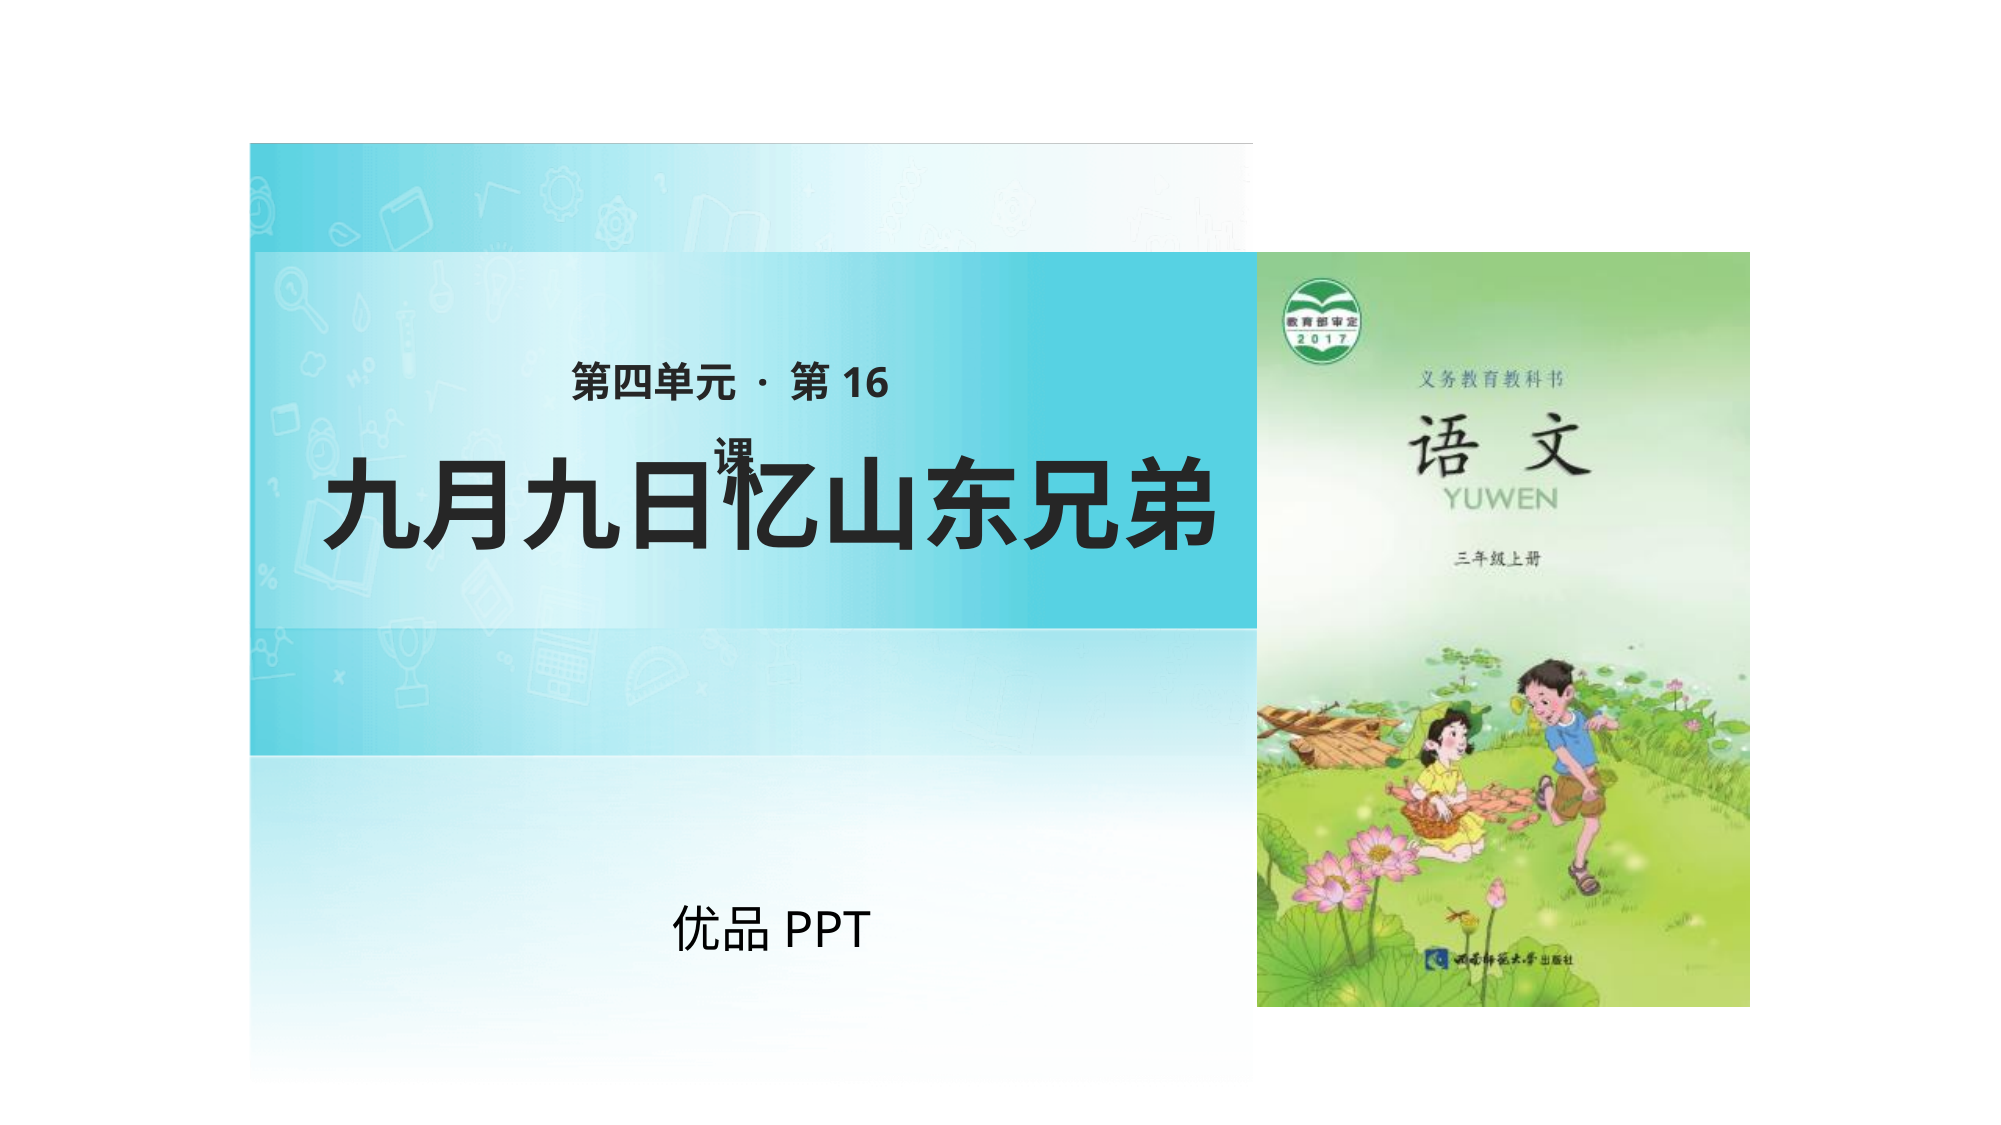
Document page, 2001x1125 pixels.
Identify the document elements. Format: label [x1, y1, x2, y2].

text_box [292, 323, 1251, 571]
picture [247, 0, 1750, 1125]
